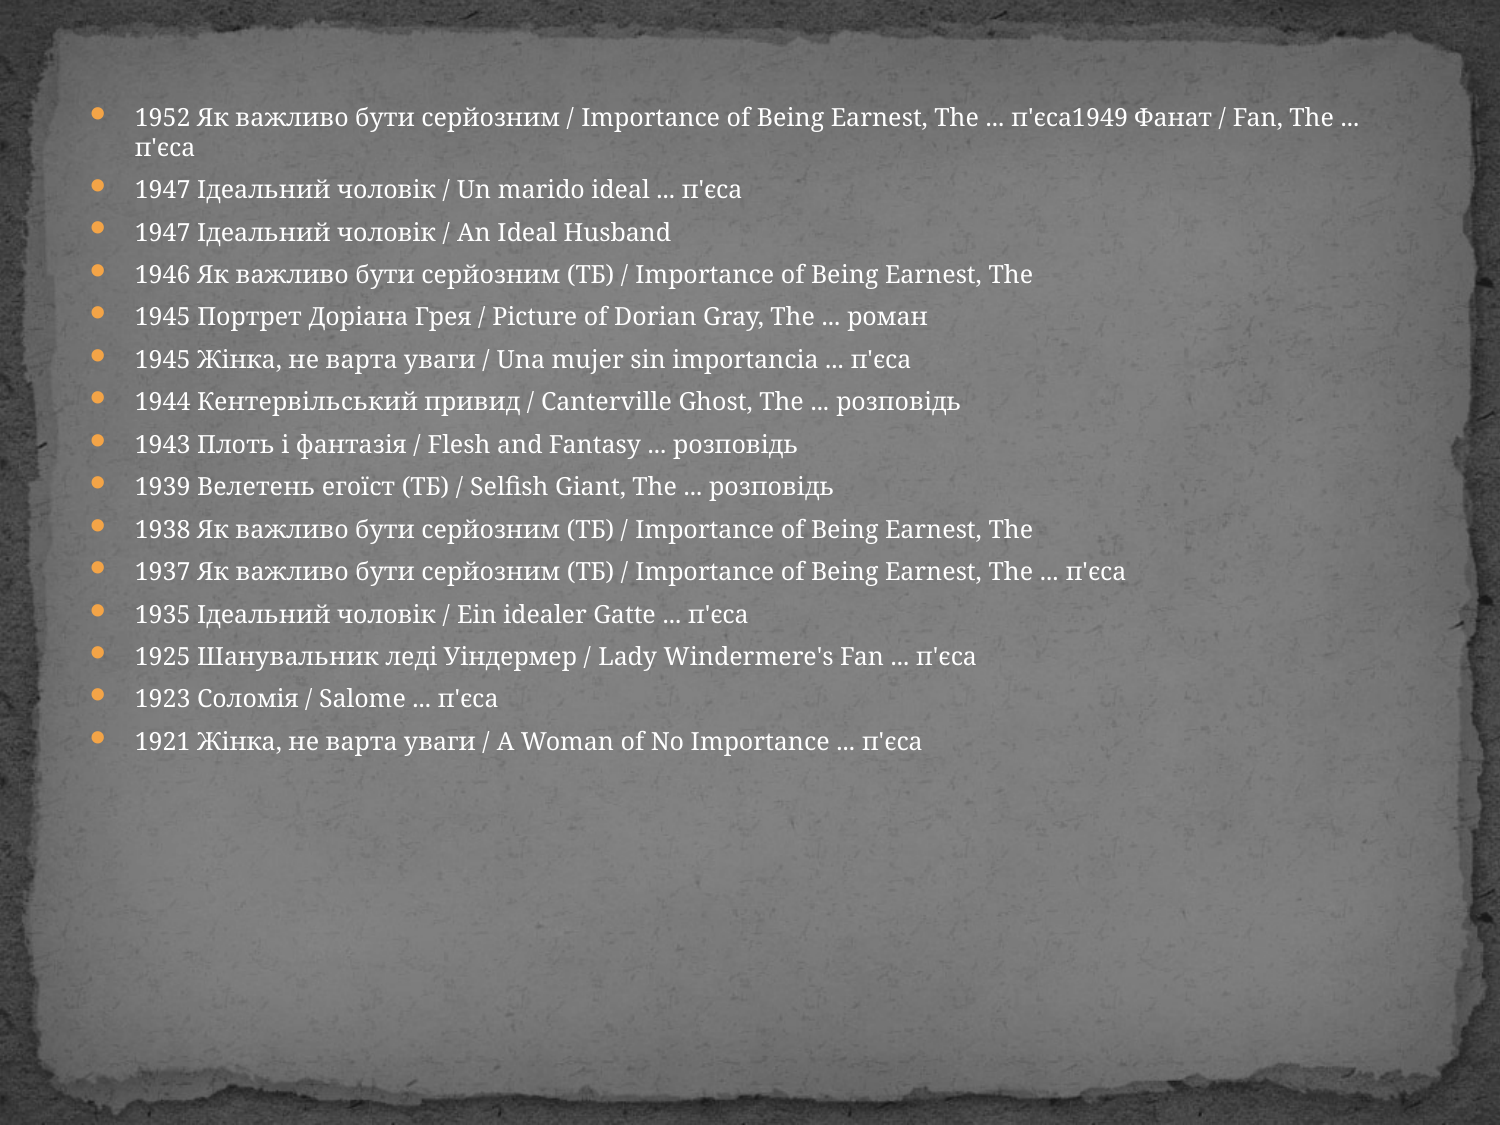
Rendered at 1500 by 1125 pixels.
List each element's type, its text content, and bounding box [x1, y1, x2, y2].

list 1952 Як важливо бути серйозним / Importance of Being Earnest, The ... п'єса1949 Фанат / Fan, The ... п'єса 1947 Ідеальний чоловік / Un marido ideal ... п'єса 1947 Ідеальний чоловік / An Ideal Husband 1946 Як важливо бути серйозним (ТБ) / Importance of Being Earnest, The 1945 Портрет Доріана Грея / Picture of Dorian Gray, The ... роман 1945 Жінка, не варта уваги / Una mujer sin importancia ... п'єса 1944 Кентервільський привид / Canterville Ghost, The ... розповідь 1943 Плоть і фантазія / Flesh and Fantasy ... розповідь 1939 Велетень егоїст (ТБ) / Selfish Giant, The ... розповідь 1938 Як важливо бути серйозним (ТБ) / Importance of Being Earnest, The 1937 Як важливо бути серйозним (ТБ) / Importance of Being Earnest, The ... п'єса 1935 Ідеальний чоловік / Ein idealer Gatte ... п'єса 1925 Шанувальник леді Уіндермер / Lady Windermere's Fan ... п'єса 1923 Соломія / Salome ... п'єса 1921 Жінка, не варта уваги / A Woman of No Importance ... п'єса [75, 93, 1425, 1000]
